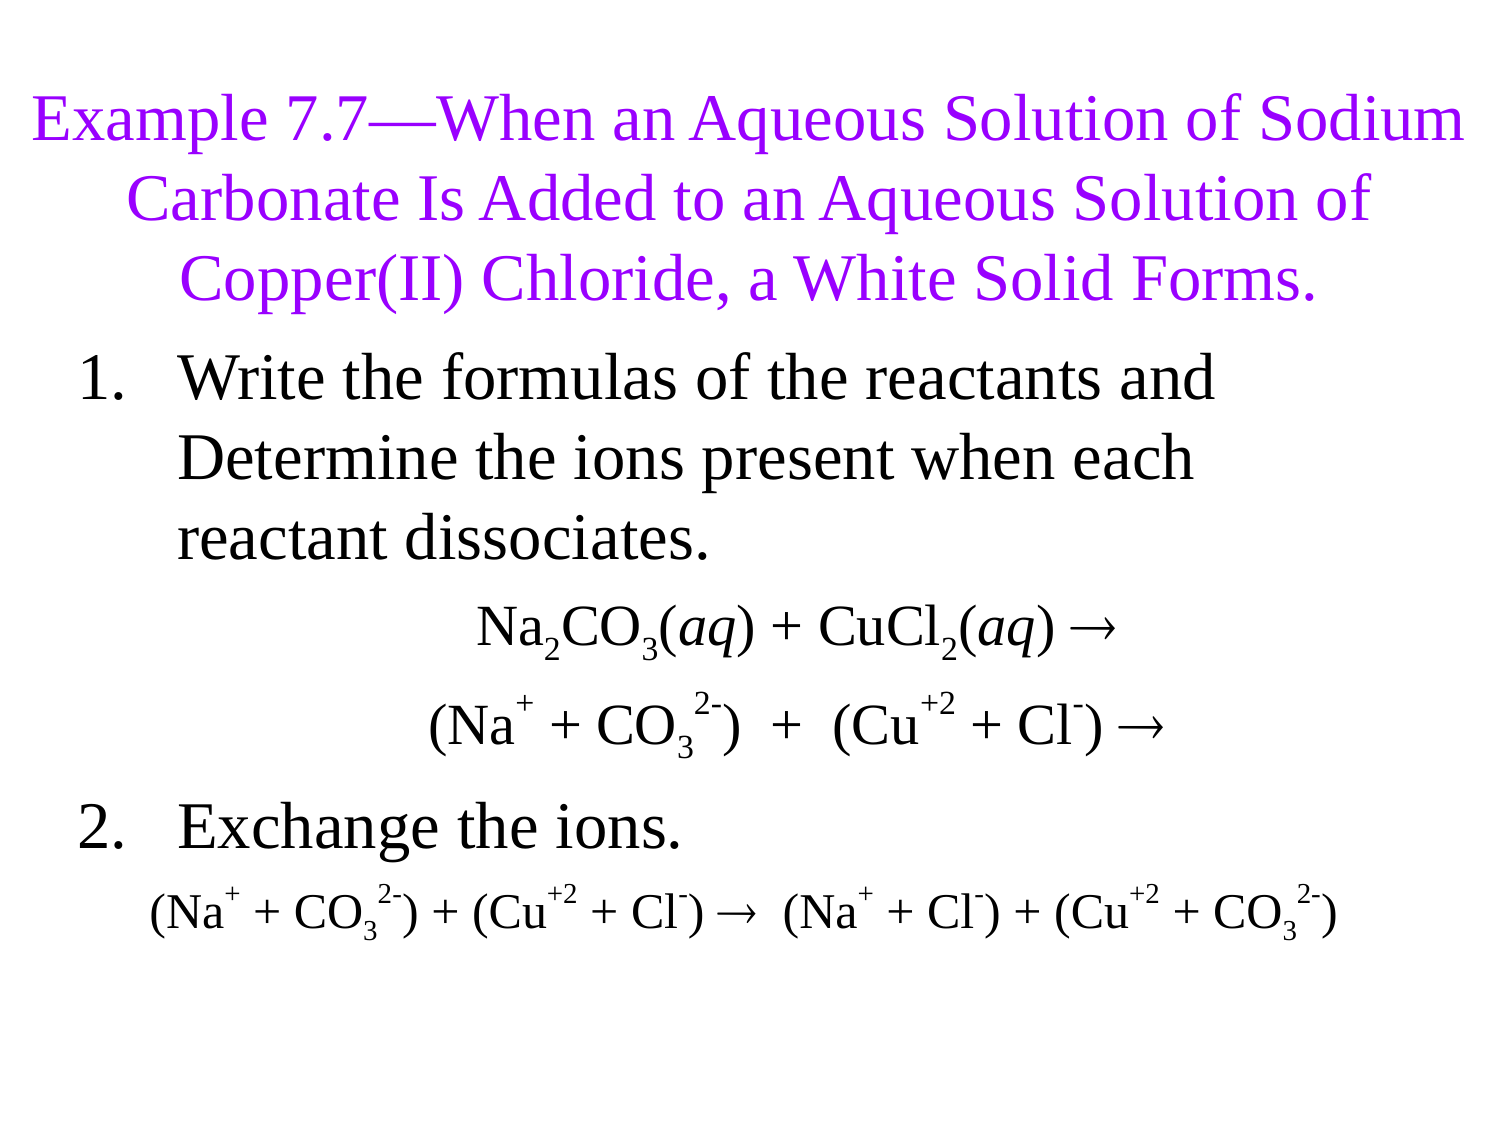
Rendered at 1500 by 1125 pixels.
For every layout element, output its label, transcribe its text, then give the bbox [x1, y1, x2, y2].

text_box Write the formulas of the reactants and Determine the ions present when each reactant dissociates. Na2CO3(aq) + CuCl2(aq)  (Na+ + CO32-) + (Cu+2 + Cl-)  Exchange the ions. (Na+ + CO32-) + (Cu+2 + Cl-) (Na+ + Cl-) + (Cu+2 + CO32-) [62, 324, 1438, 1000]
text_box Example 7.7—When an Aqueous Solution of Sodium Carbonate Is Added to an Aqueous Solution of Copper(II) Chloride, a White Solid Forms. [0, 99, 1500, 288]
